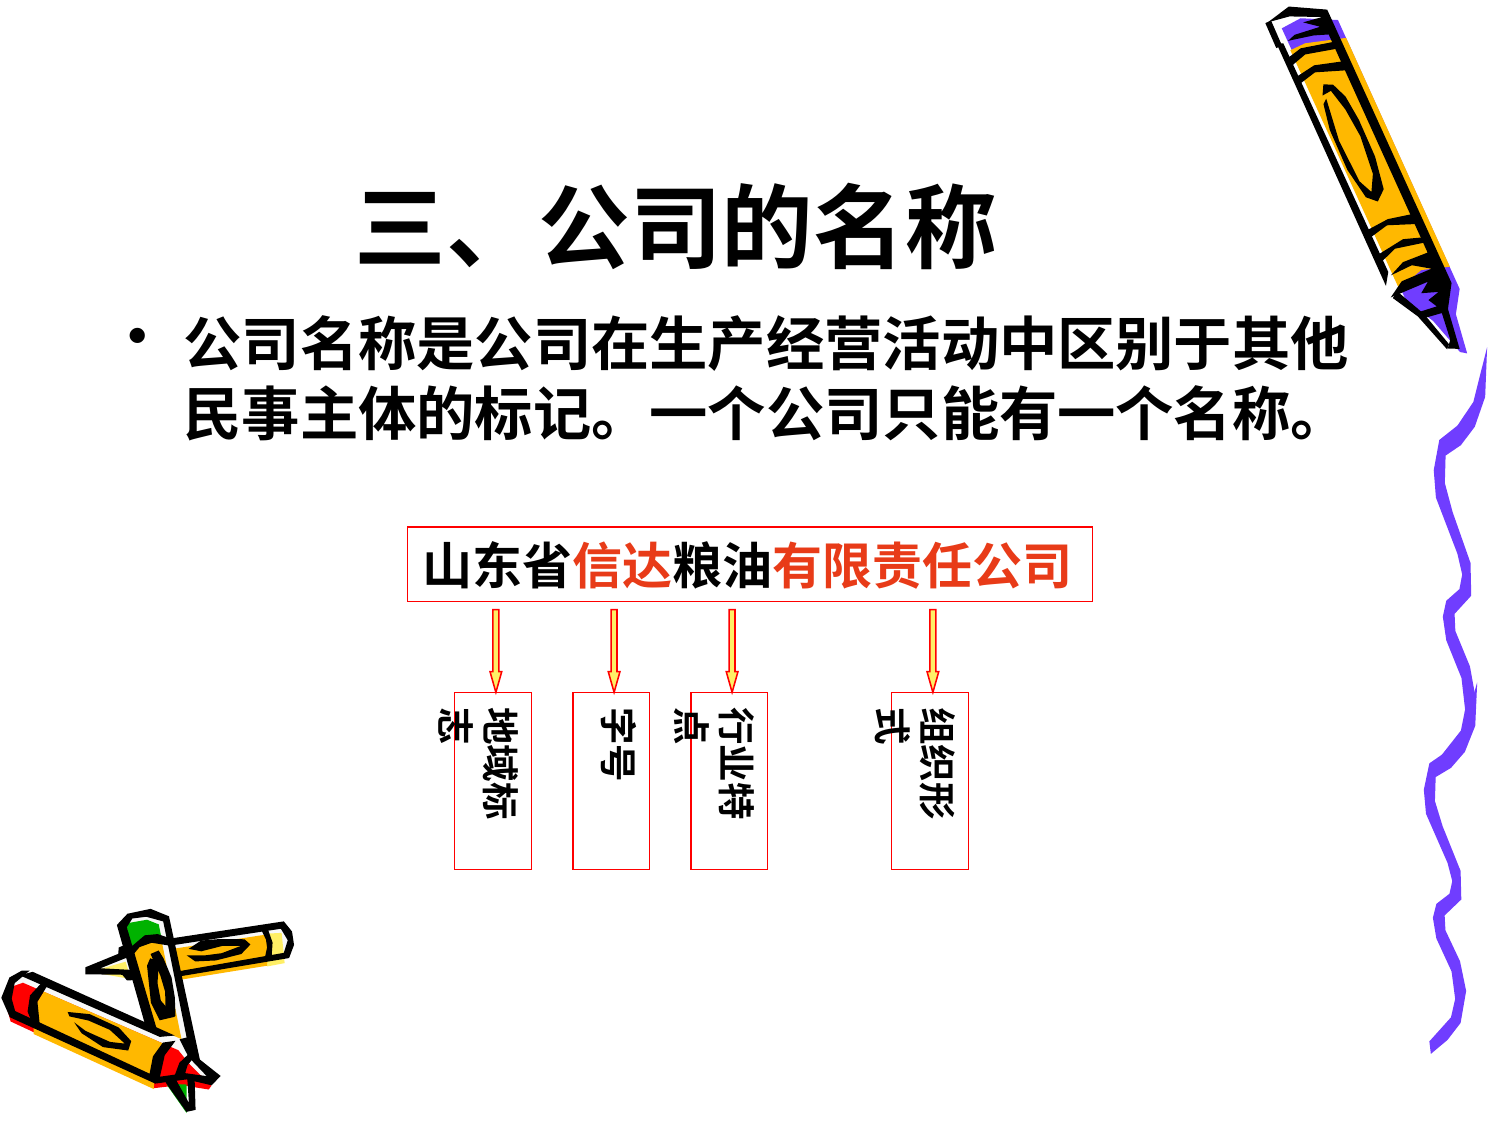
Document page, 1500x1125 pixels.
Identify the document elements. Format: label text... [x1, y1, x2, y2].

list 公司名称是公司在生产经营活动中区别于其他民事主体的标记。一个公司只能有一个名称。 [112, 299, 1376, 457]
text_box [490, 609, 502, 693]
text_box 行业特点 [690, 692, 768, 870]
text_box 地域标志 [454, 692, 532, 870]
text_box [927, 609, 939, 693]
text_box [608, 609, 620, 693]
text_box 山东省信达粮油有限责任公司 [407, 527, 1093, 602]
text_box 组织形式 [891, 692, 969, 870]
text_box 字号 [572, 692, 650, 870]
title 三、公司的名称 [112, 24, 1240, 288]
text_box [726, 609, 738, 693]
